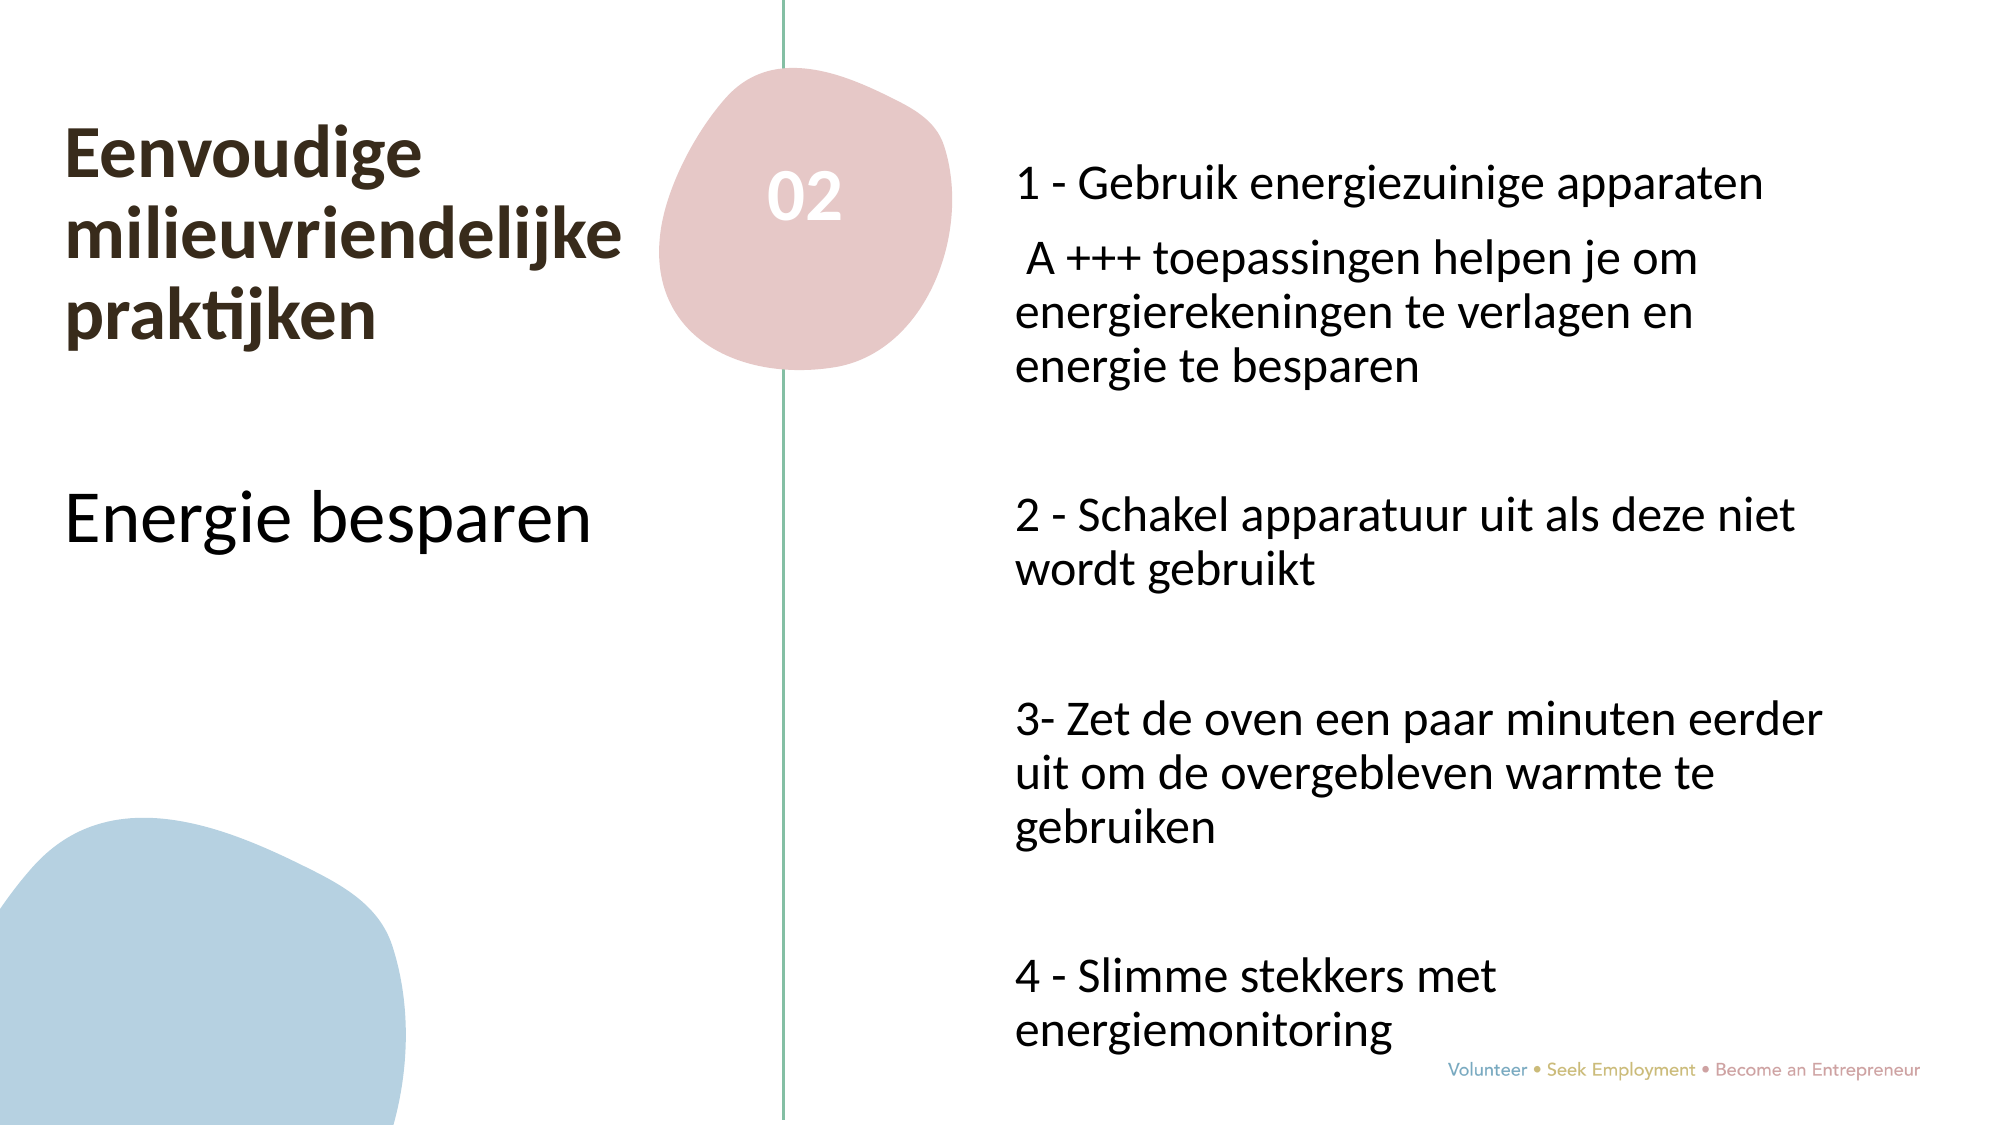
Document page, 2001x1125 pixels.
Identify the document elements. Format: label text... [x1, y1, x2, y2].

list Eenvoudige milieuvriendelijke praktijken Energie besparen [50, 105, 661, 1020]
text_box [0, 817, 406, 1125]
list 1 - Gebruik energiezuinige apparaten A +++ toepassingen helpen je om energierekeningen te verlagen en energie te besparen 2 - Schakel apparatuur uit als deze niet wordt gebruikt 3- Zet de oven een paar minuten eerder uit om de overgebleven warmte te gebruiken 4 - Slimme stekkers met energiemonitoring [999, 148, 1842, 841]
picture [1418, 1046, 1971, 1103]
list 02 [710, 148, 900, 290]
